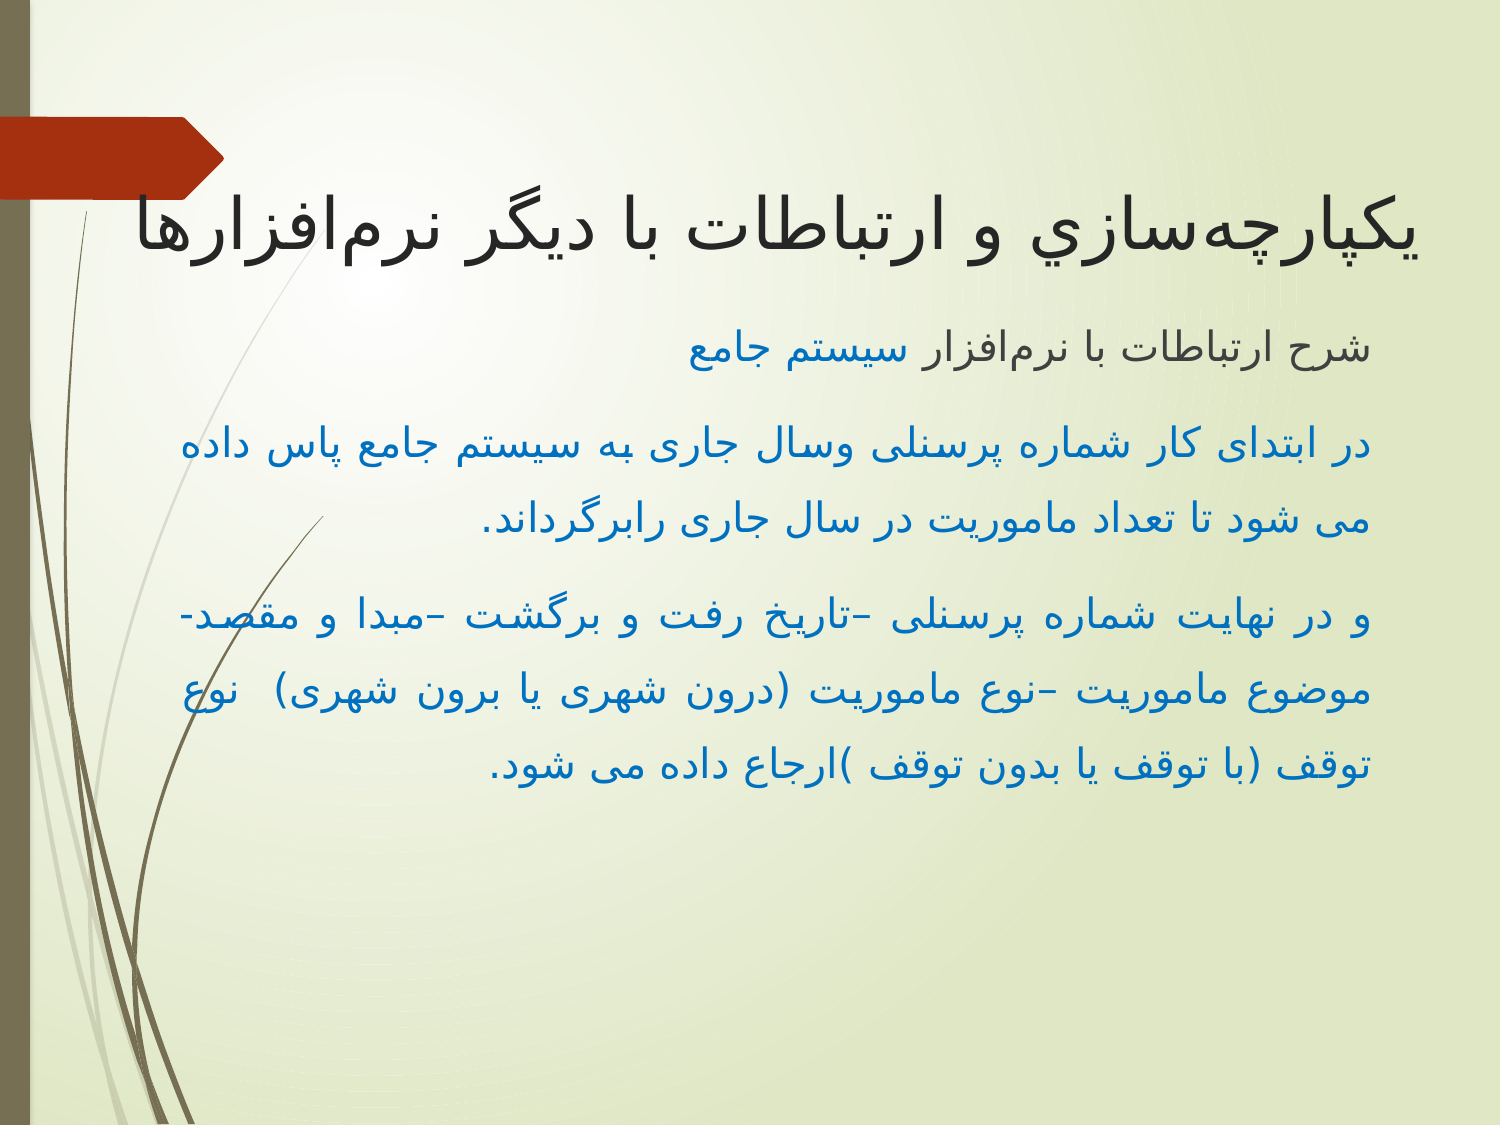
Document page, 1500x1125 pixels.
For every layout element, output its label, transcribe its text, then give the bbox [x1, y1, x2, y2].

title يكپارچه‌سازي و ارتباطات با ديگر نرم‌افزارها [112, 83, 1443, 272]
list شرح ارتباطات با نرم‌افزار سیستم جامع در ابتدای کار شماره پرسنلی وسال جاری به سیستم جامع پاس داده می شود تا تعداد ماموریت در سال جاری رابرگرداند. و در نهایت شماره پرسنلی –تاریخ رفت و برگشت –مبدا و مقصد-موضوع ماموریت –نوع ماموریت (درون شهری یا برون شهری) نوع توقف (با توقف یا بدون توقف )ارجاع داده می شود. [164, 312, 1388, 975]
